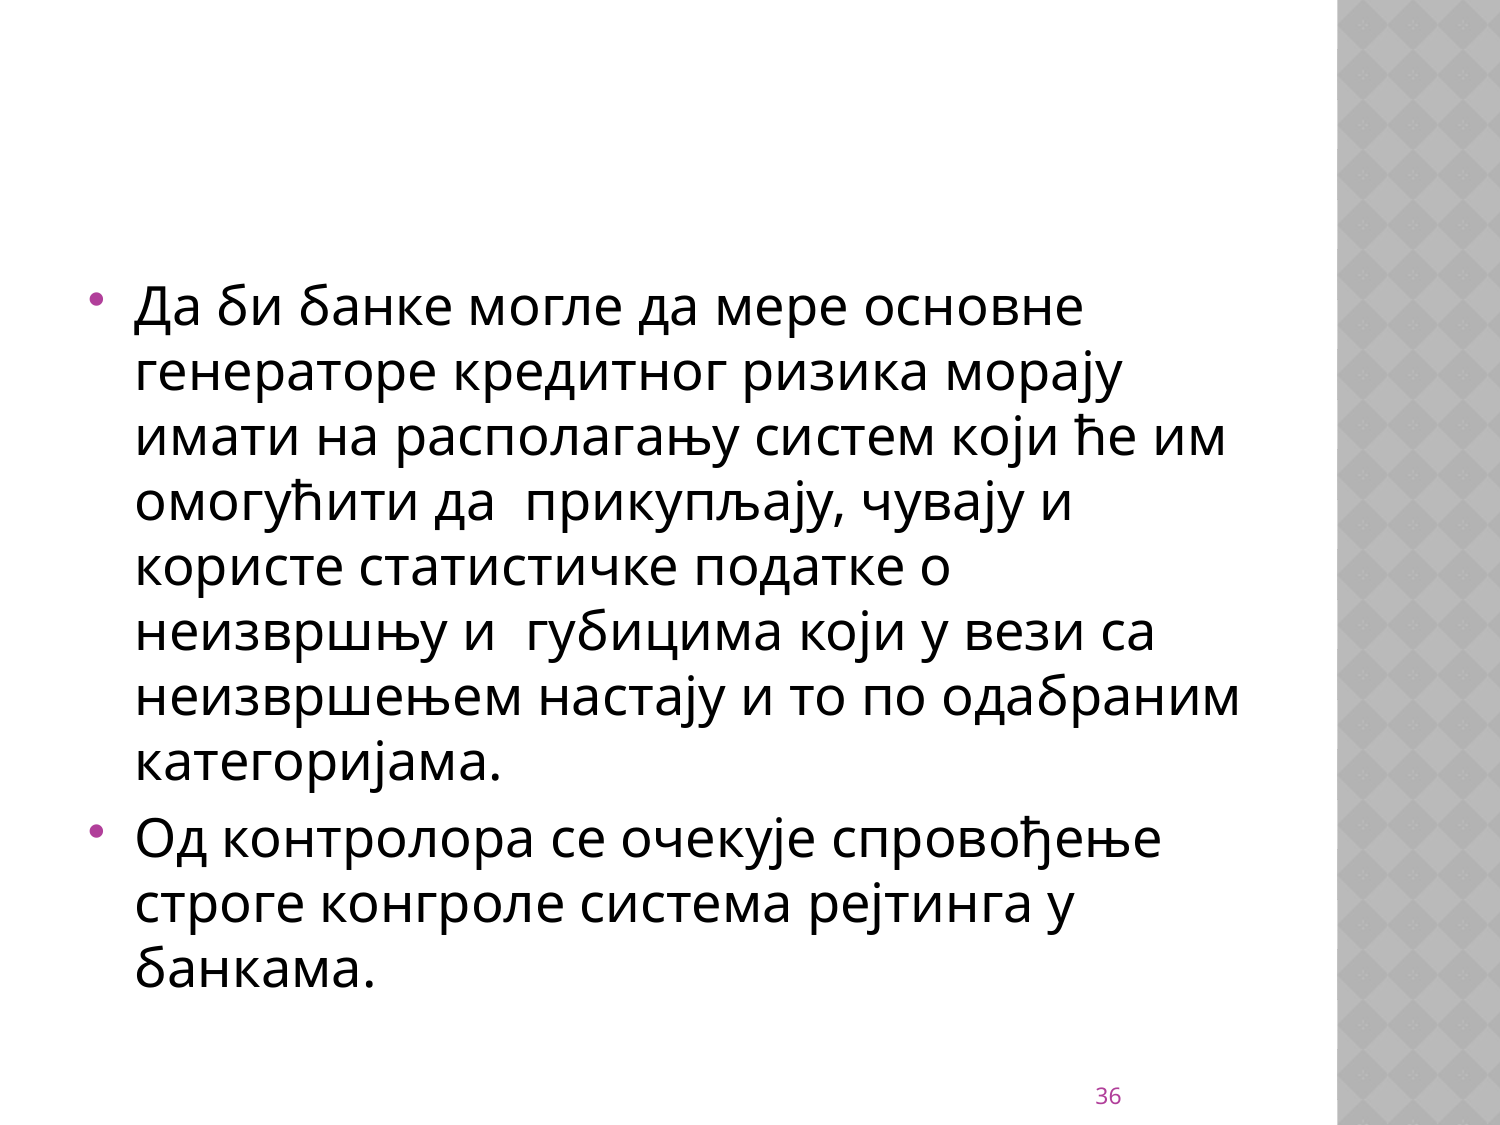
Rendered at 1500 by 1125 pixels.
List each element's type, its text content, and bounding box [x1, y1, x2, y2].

list Да би банке могле да мере основне генераторе кредитног ризика морају имати на располагању систем који ће им омогућити да прикупљају, чувају и користе статистичке податке о неизвршњу и губицима који у вези са неизвршењем настају и то по одабраним категоријама. Од контролора се очекује спровођење строге конгроле система рејтинга у банкама. [75, 264, 1263, 1059]
slide_number 36 [1025, 1075, 1122, 1113]
